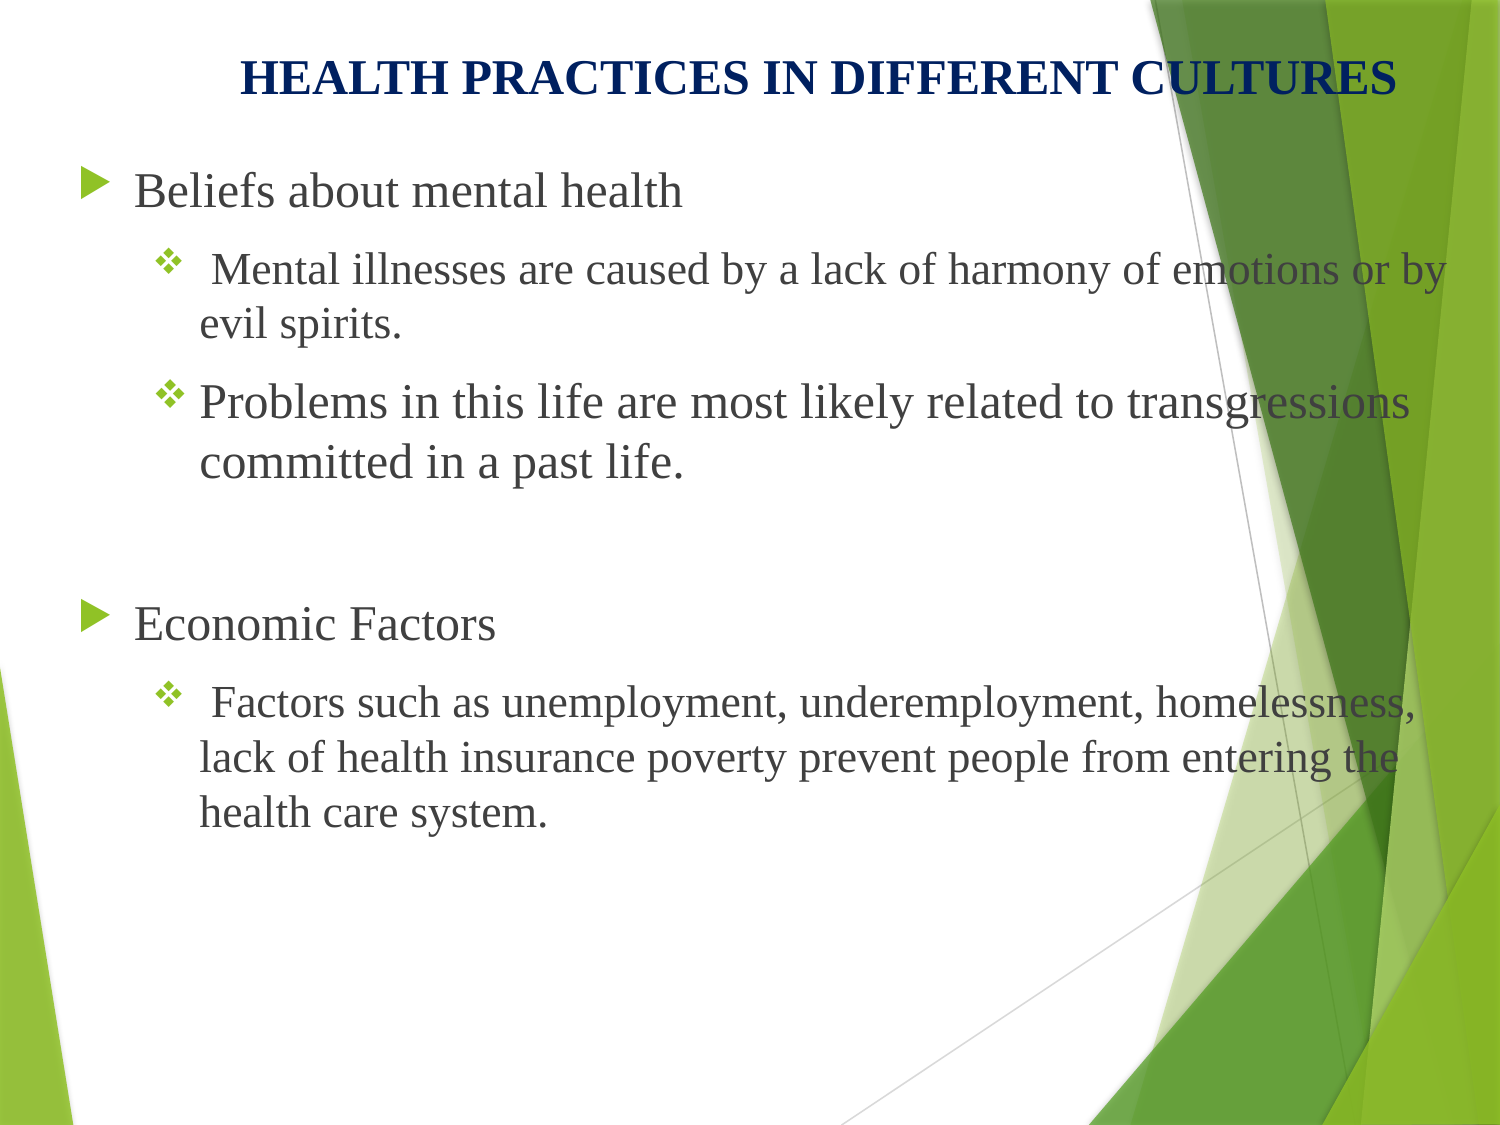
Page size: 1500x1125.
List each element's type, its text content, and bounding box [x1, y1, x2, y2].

list Beliefs about mental health Mental illnesses are caused by a lack of harmony of emotions or by evil spirits. Problems in this life are most likely related to transgressions committed in a past life. Economic Factors Factors such as unemployment, underemployment, homelessness, lack of health insurance poverty prevent people from entering the health care system. [62, 149, 1475, 1000]
text_box HEALTH PRACTICES IN DIFFERENT CULTURES [200, 37, 1438, 113]
